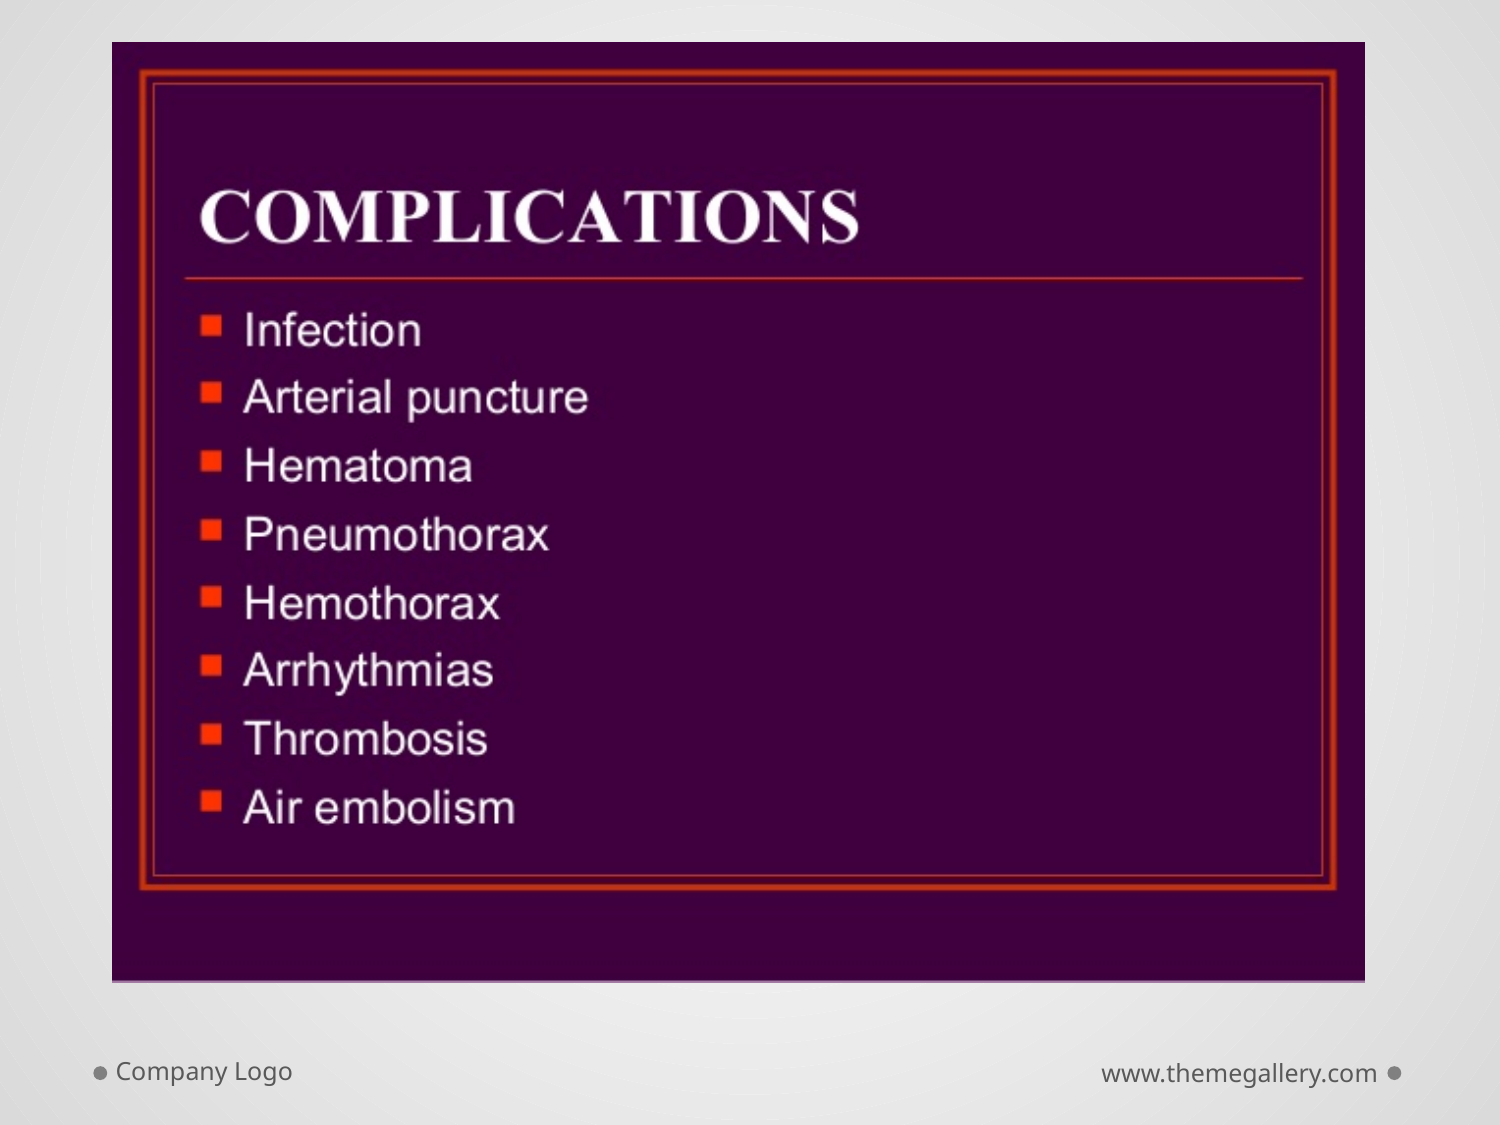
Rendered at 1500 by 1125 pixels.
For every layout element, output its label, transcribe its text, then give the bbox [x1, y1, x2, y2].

slide_number www.themegallery.com [1043, 1042, 1386, 1103]
footer Company Logo [108, 1042, 576, 1103]
picture [111, 42, 1365, 983]
